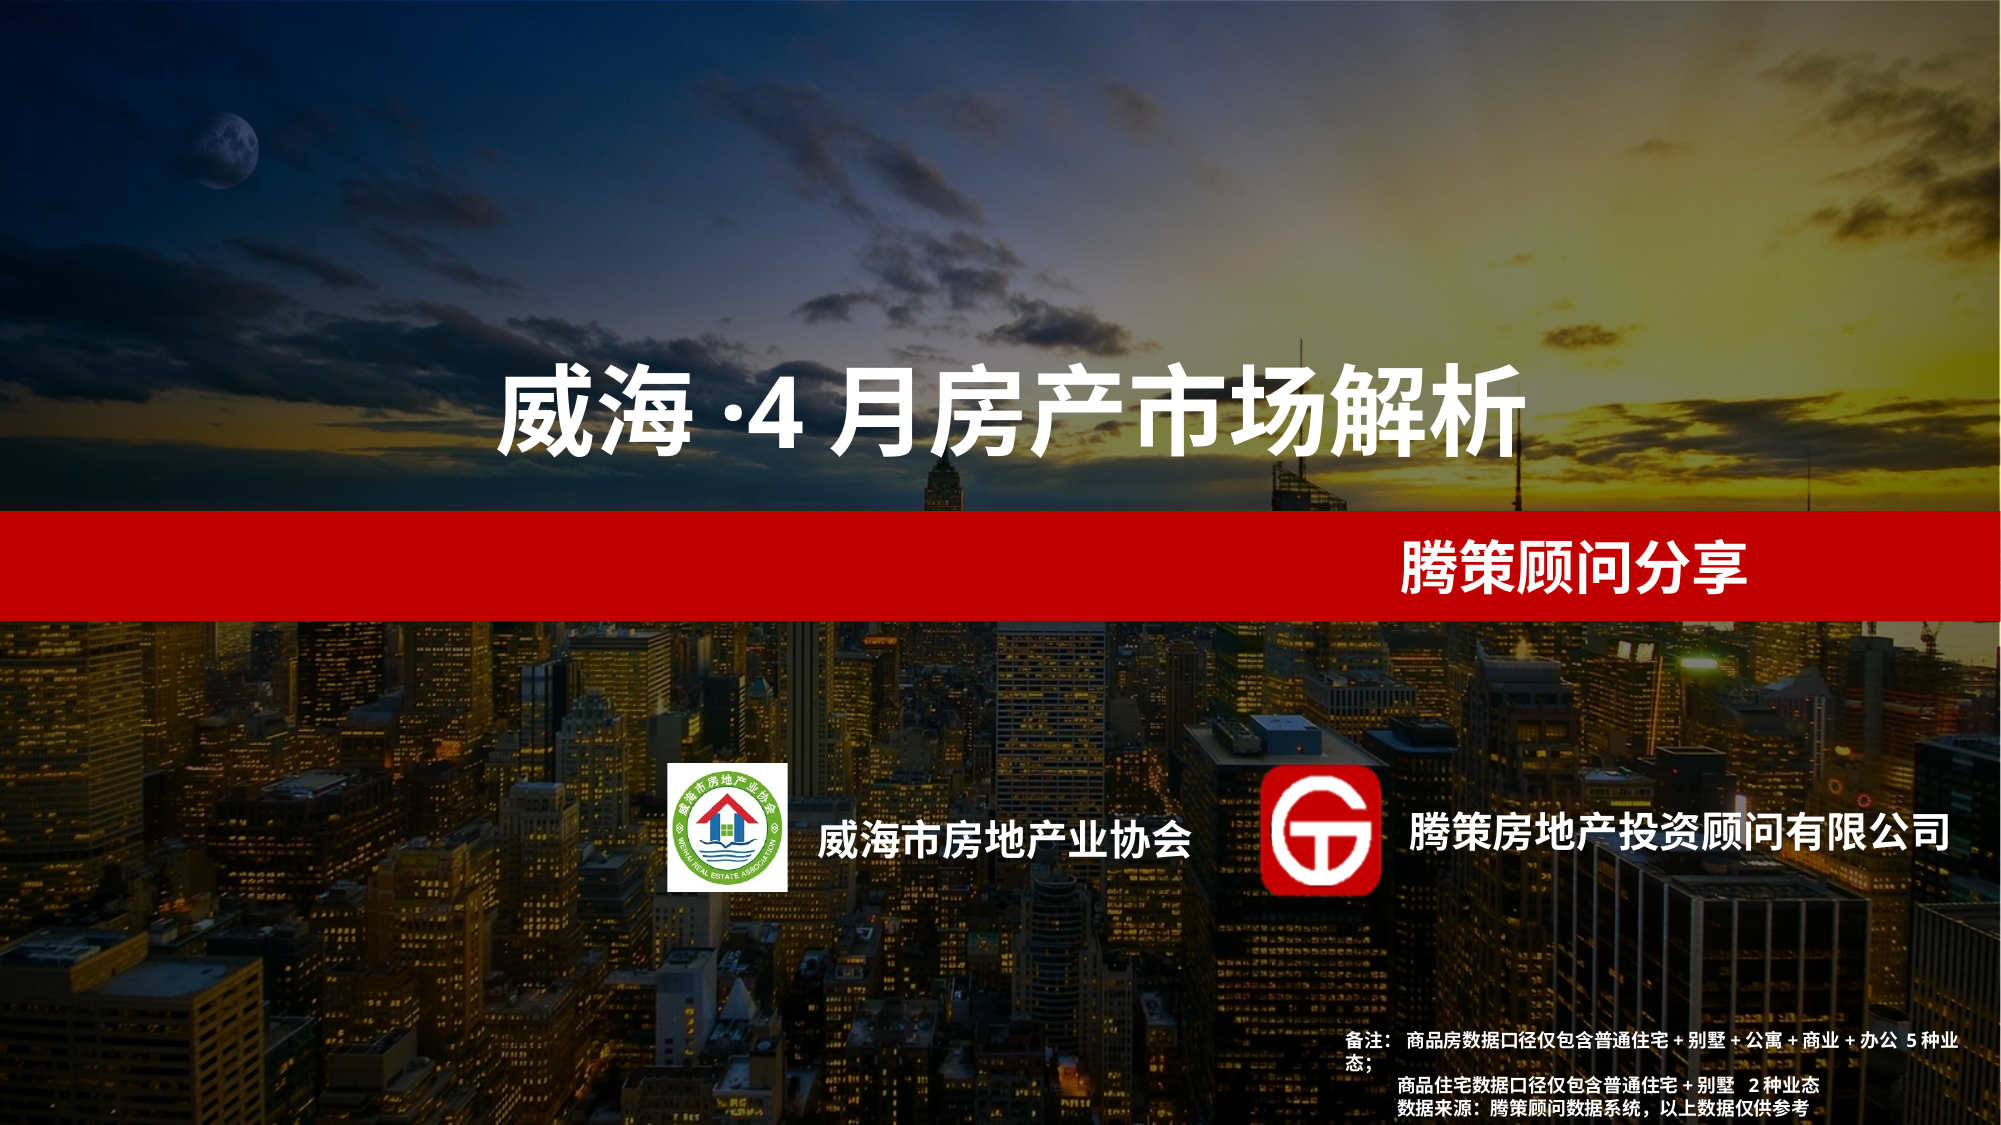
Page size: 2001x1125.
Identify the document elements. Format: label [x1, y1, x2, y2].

picture [0, 0, 2001, 1125]
text_box [1238, 737, 2001, 900]
